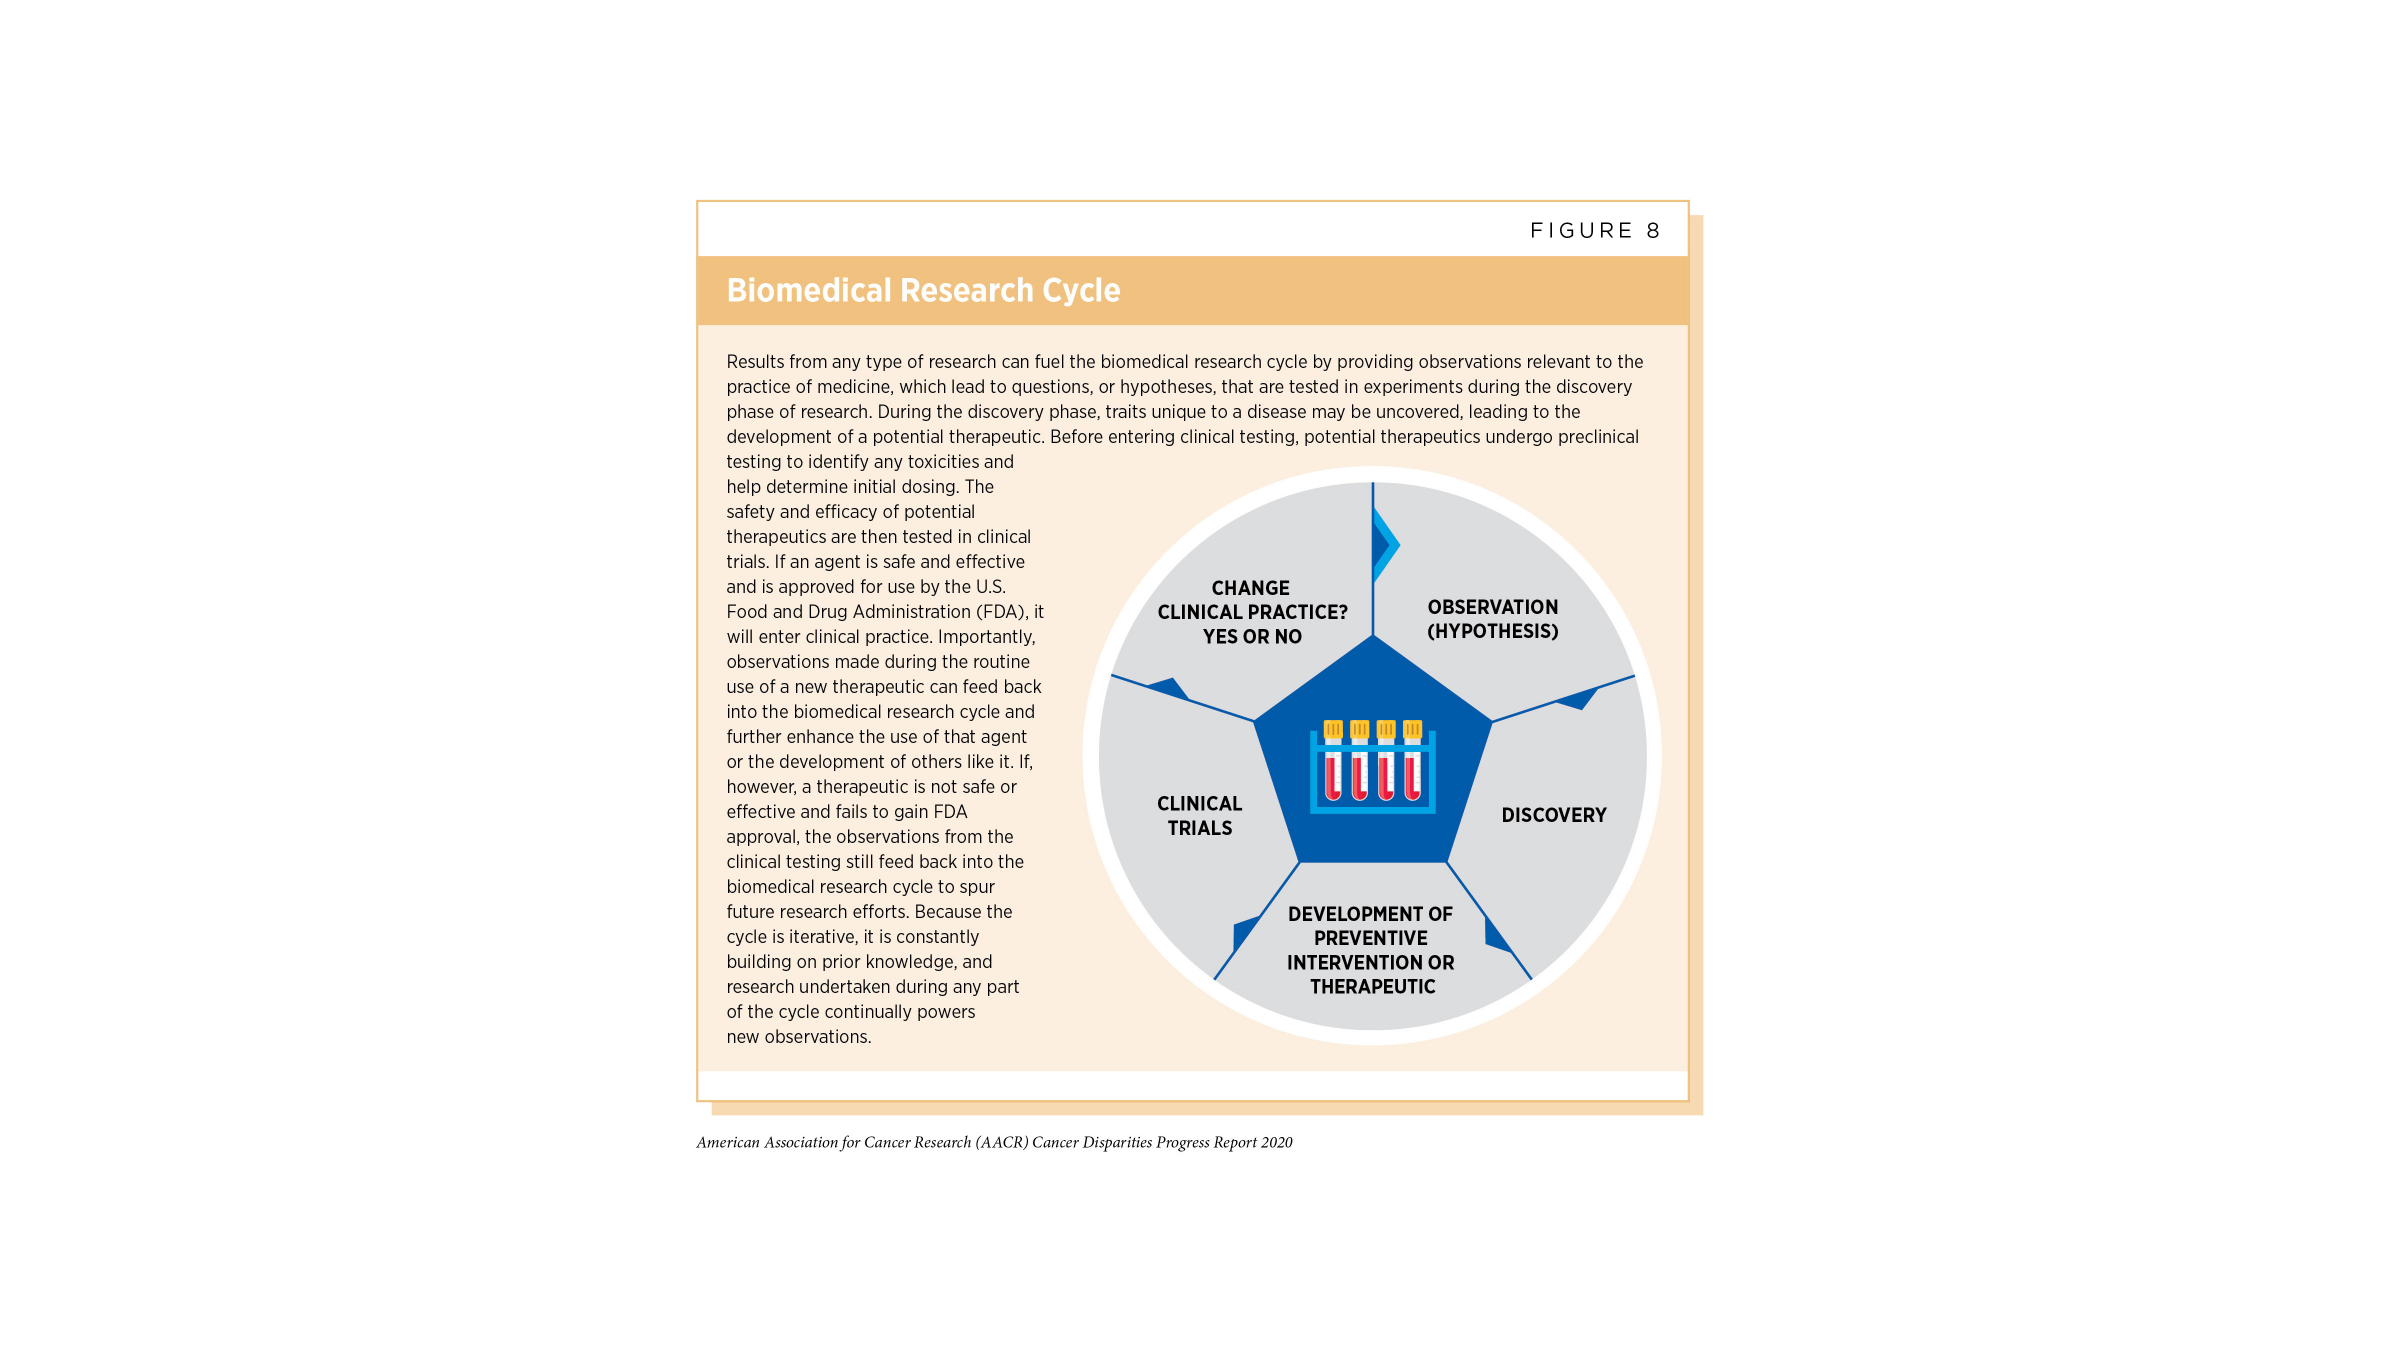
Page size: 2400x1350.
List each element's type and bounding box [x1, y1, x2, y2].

picture [688, 192, 1712, 1158]
